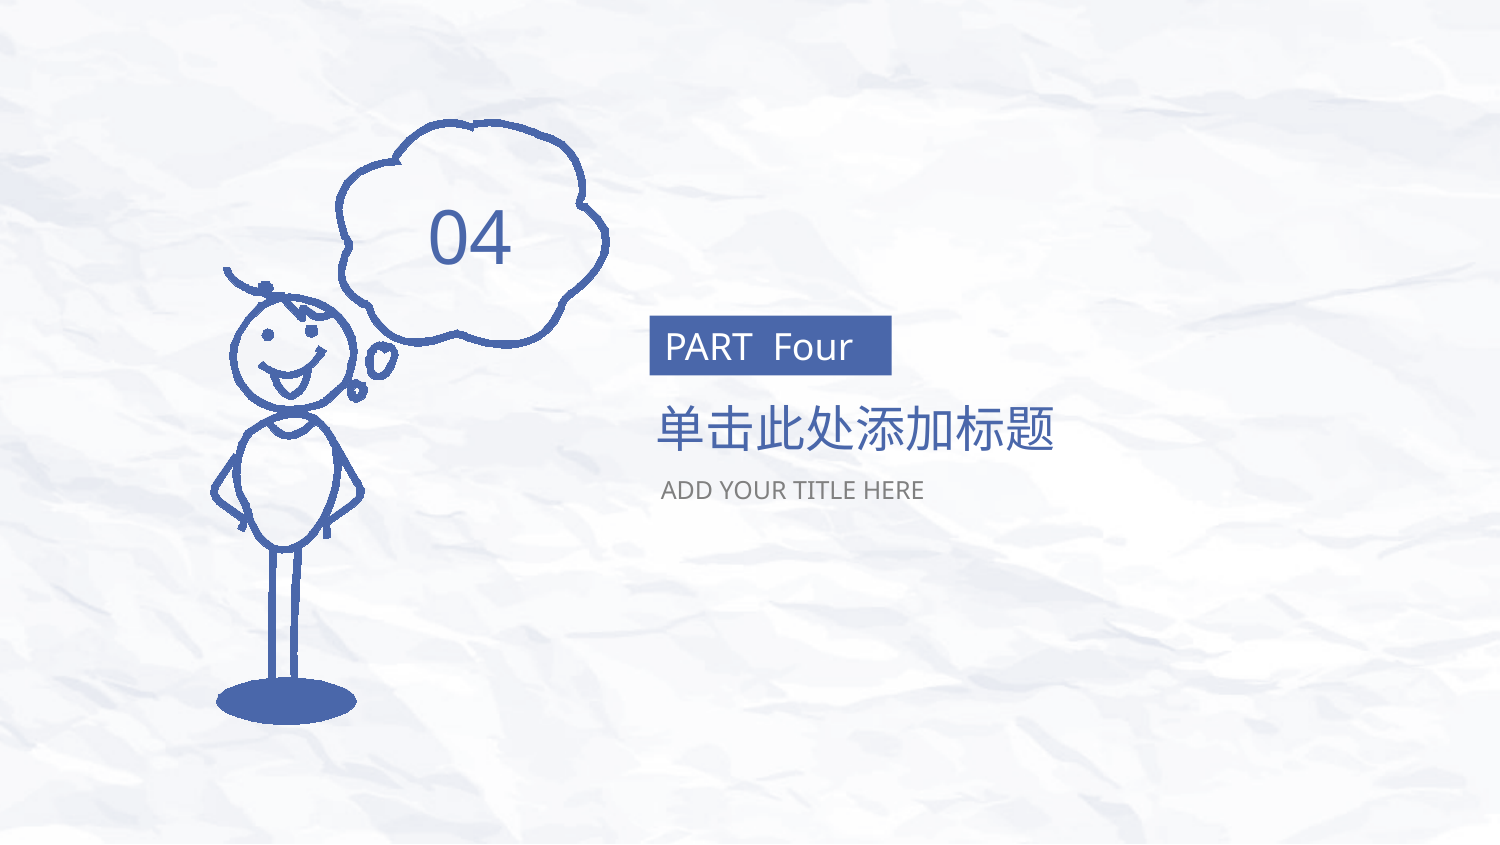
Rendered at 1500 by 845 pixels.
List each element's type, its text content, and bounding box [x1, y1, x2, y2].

text_box PART Four [649, 315, 892, 376]
text_box 单击此处添加标题 [644, 392, 1067, 464]
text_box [210, 119, 610, 725]
text_box ADD YOUR TITLE HERE [649, 468, 1040, 511]
